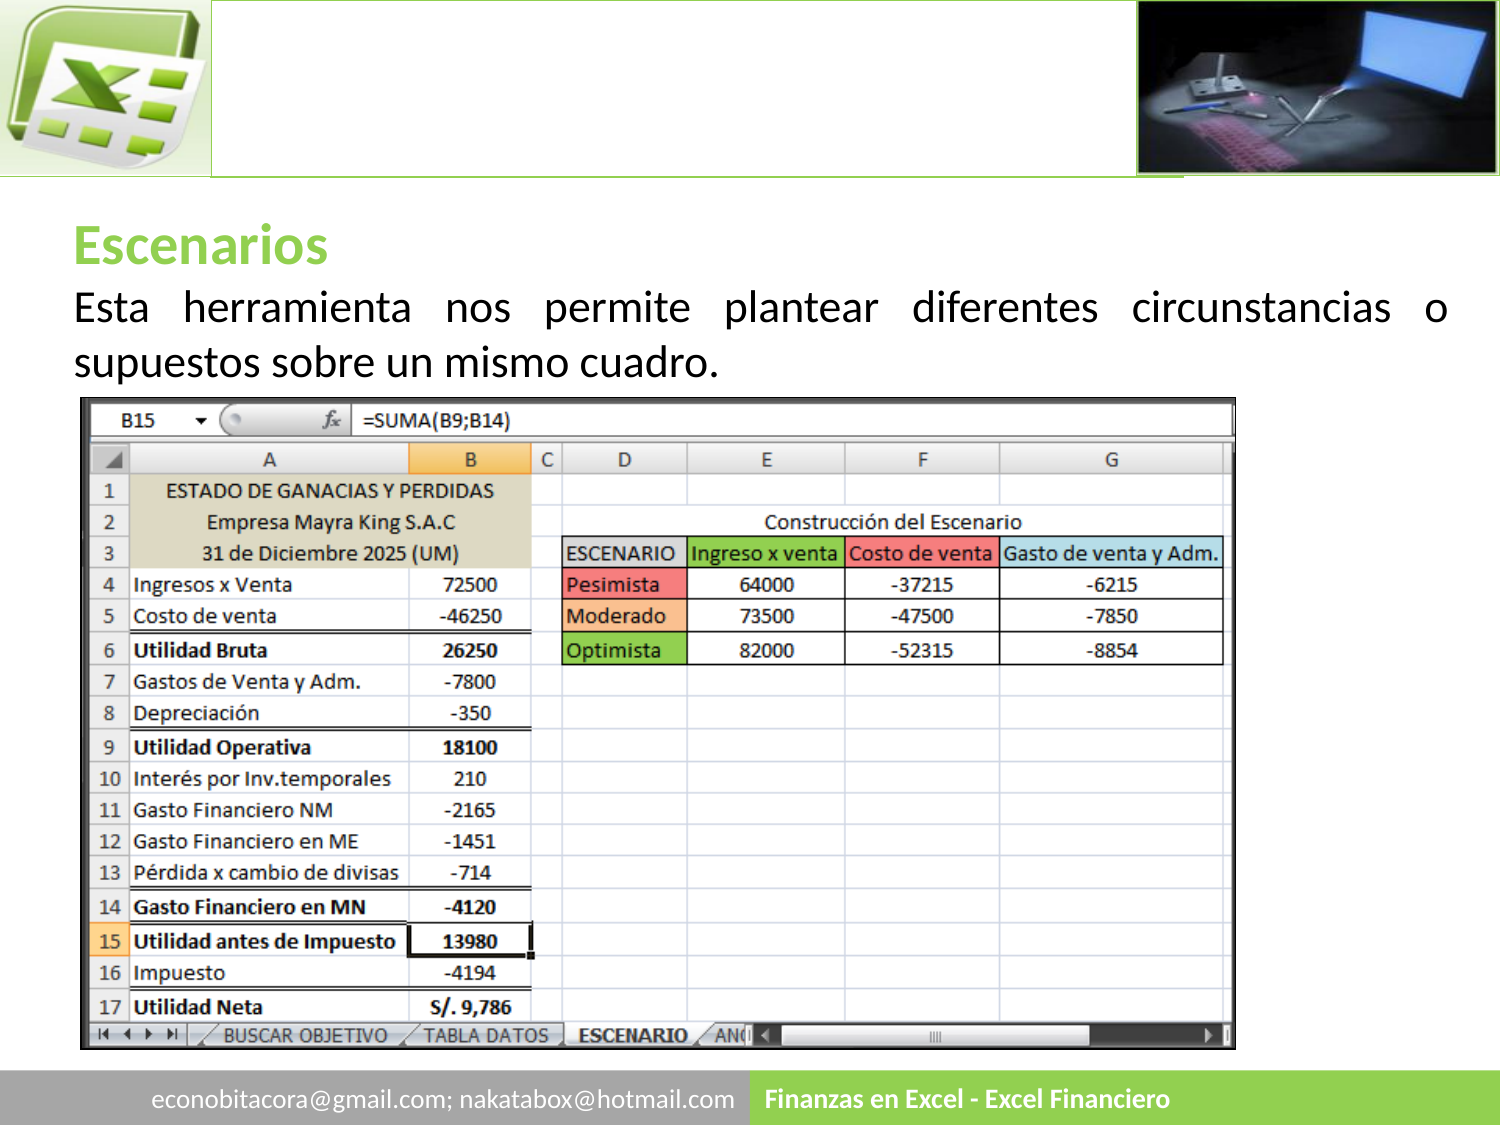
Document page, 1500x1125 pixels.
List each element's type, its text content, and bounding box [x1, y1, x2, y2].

text_box [212, 0, 1134, 178]
picture [1136, 0, 1500, 177]
picture [0, 0, 212, 177]
picture [81, 398, 1236, 1049]
text_box Escenarios Esta herramienta nos permite plantear diferentes circunstancias o supuestos sobre un mismo cuadro. [58, 199, 1465, 399]
text_box econobitacora@gmail.com; nakatabox@hotmail.com [0, 1070, 749, 1125]
text_box Finanzas en Excel - Excel Financiero [749, 1070, 1500, 1125]
